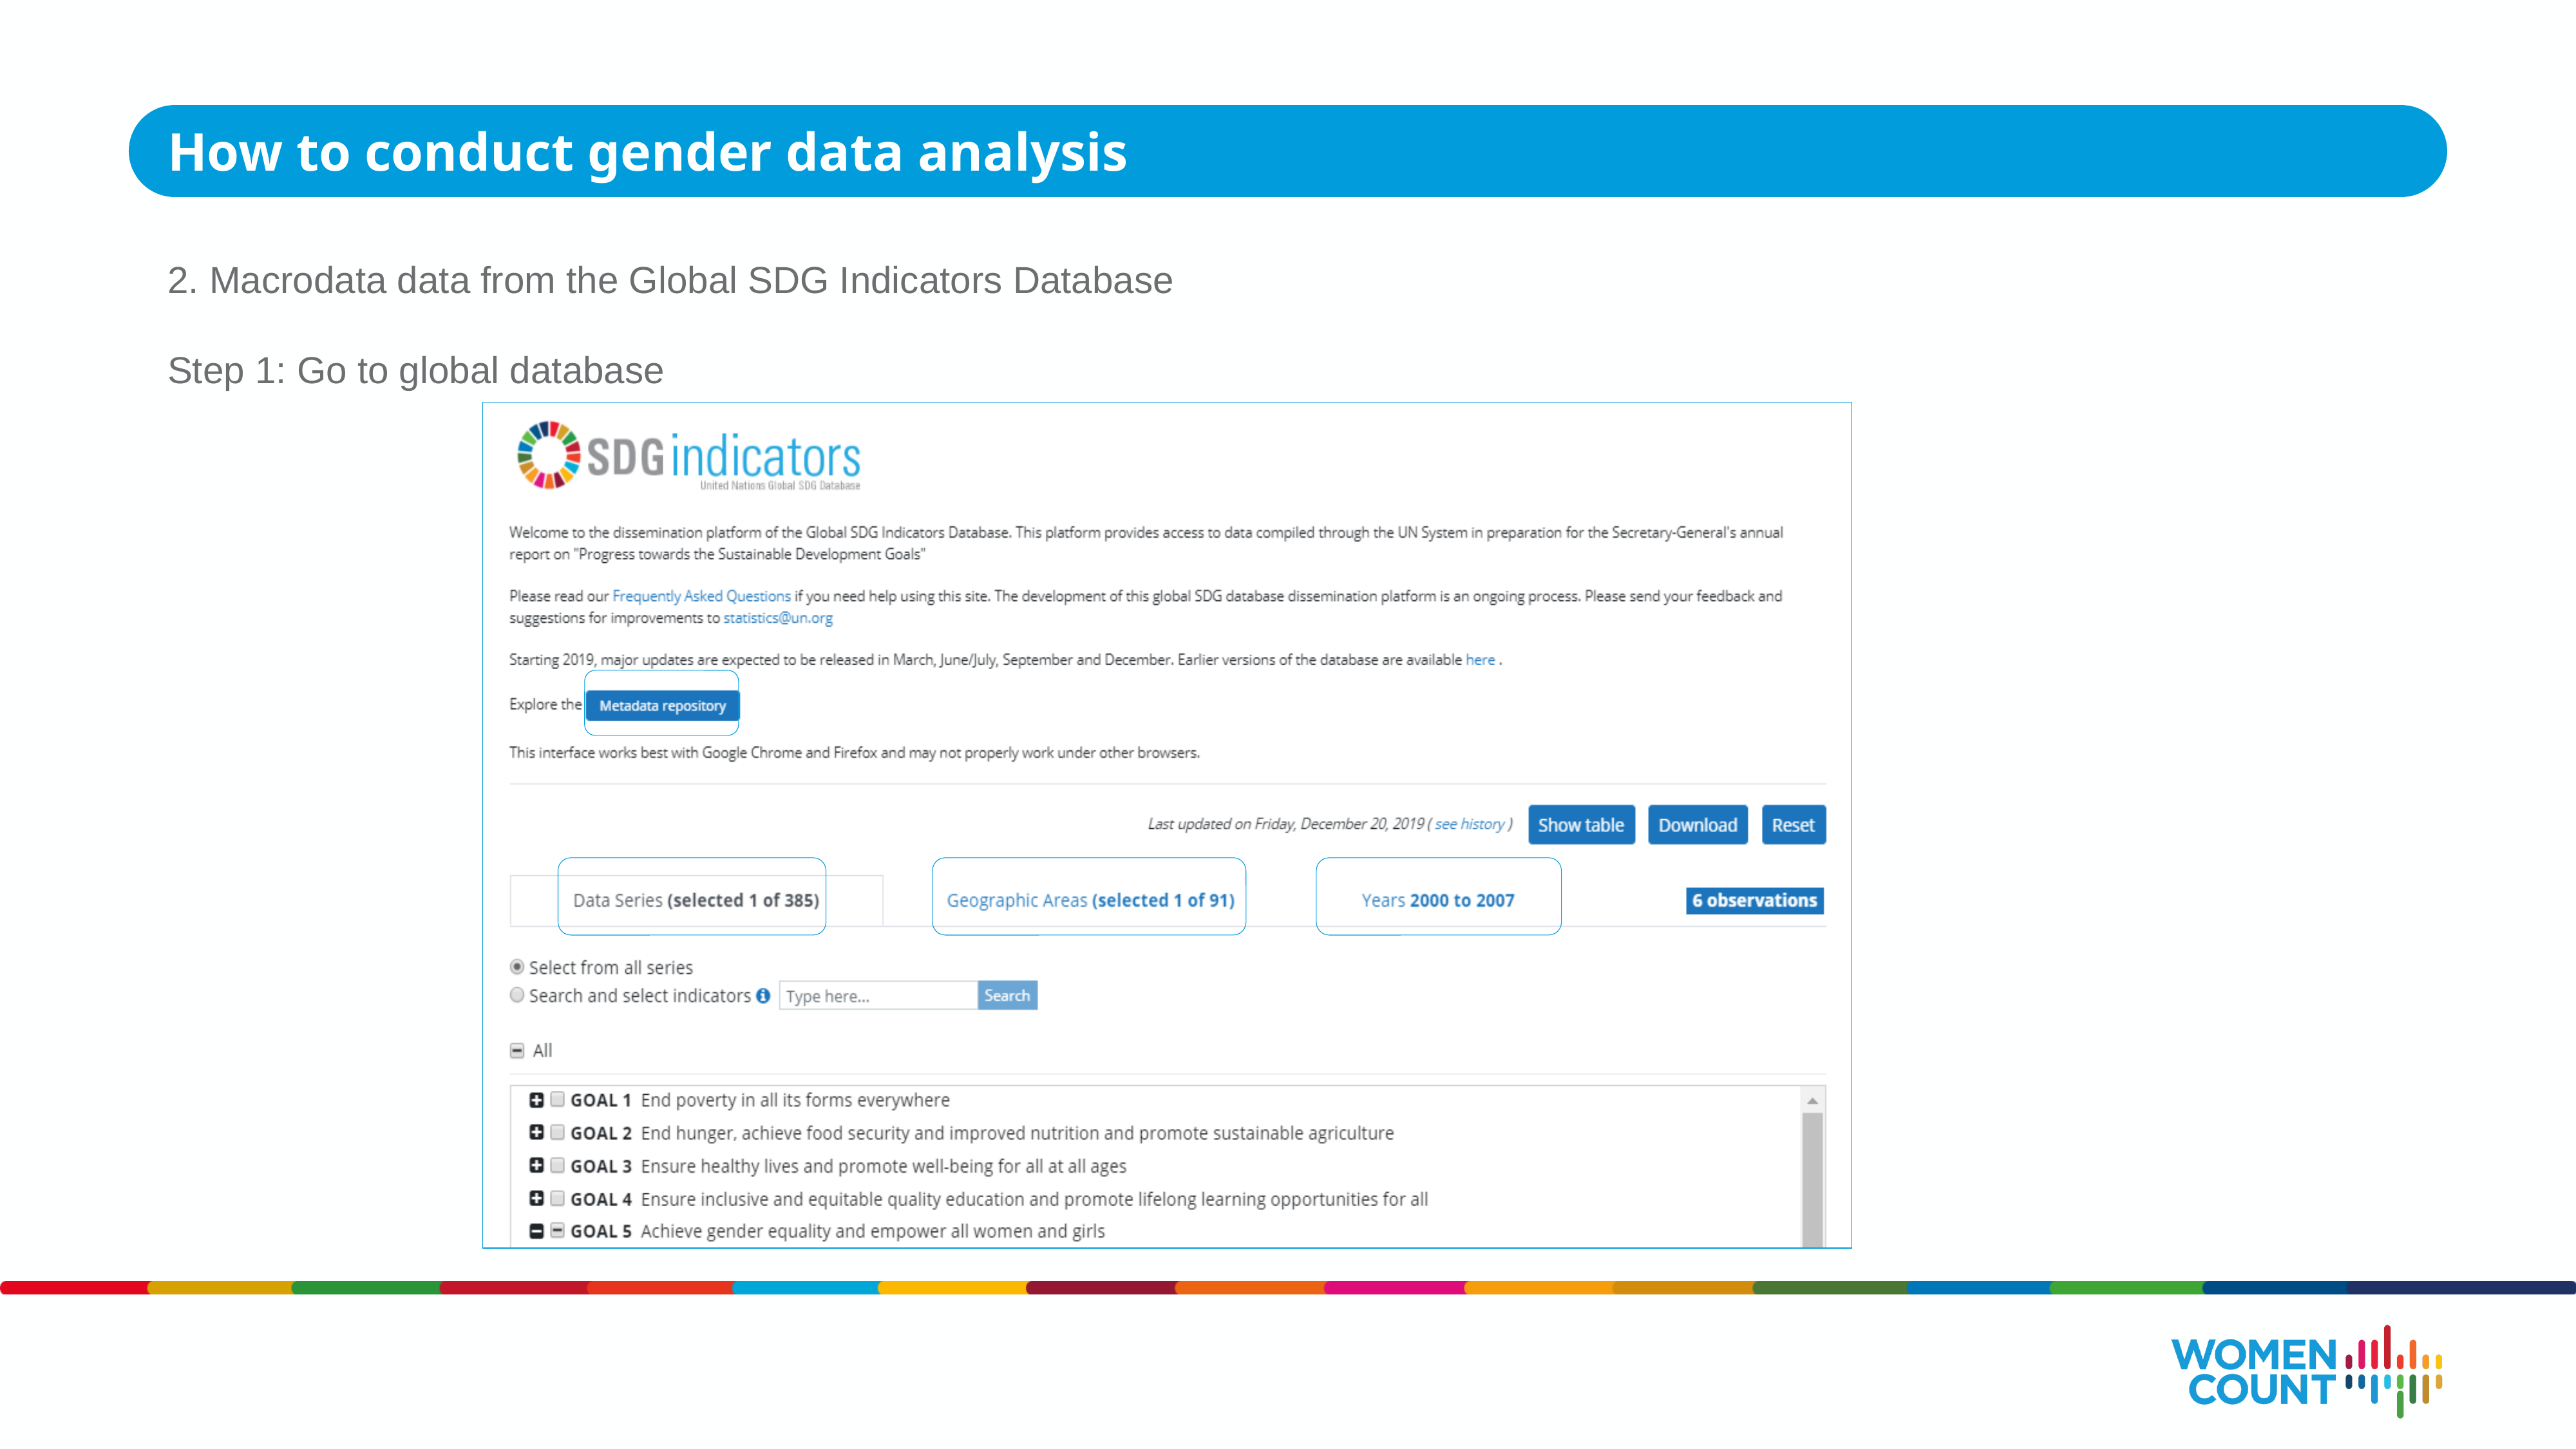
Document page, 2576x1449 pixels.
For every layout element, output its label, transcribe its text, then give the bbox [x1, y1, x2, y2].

list How to conduct gender data analysis [167, 119, 2411, 245]
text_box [482, 402, 1852, 1248]
list 2. Macrodata data from the Global SDG Indicators Database Step 1: Go to global database [167, 255, 2411, 392]
